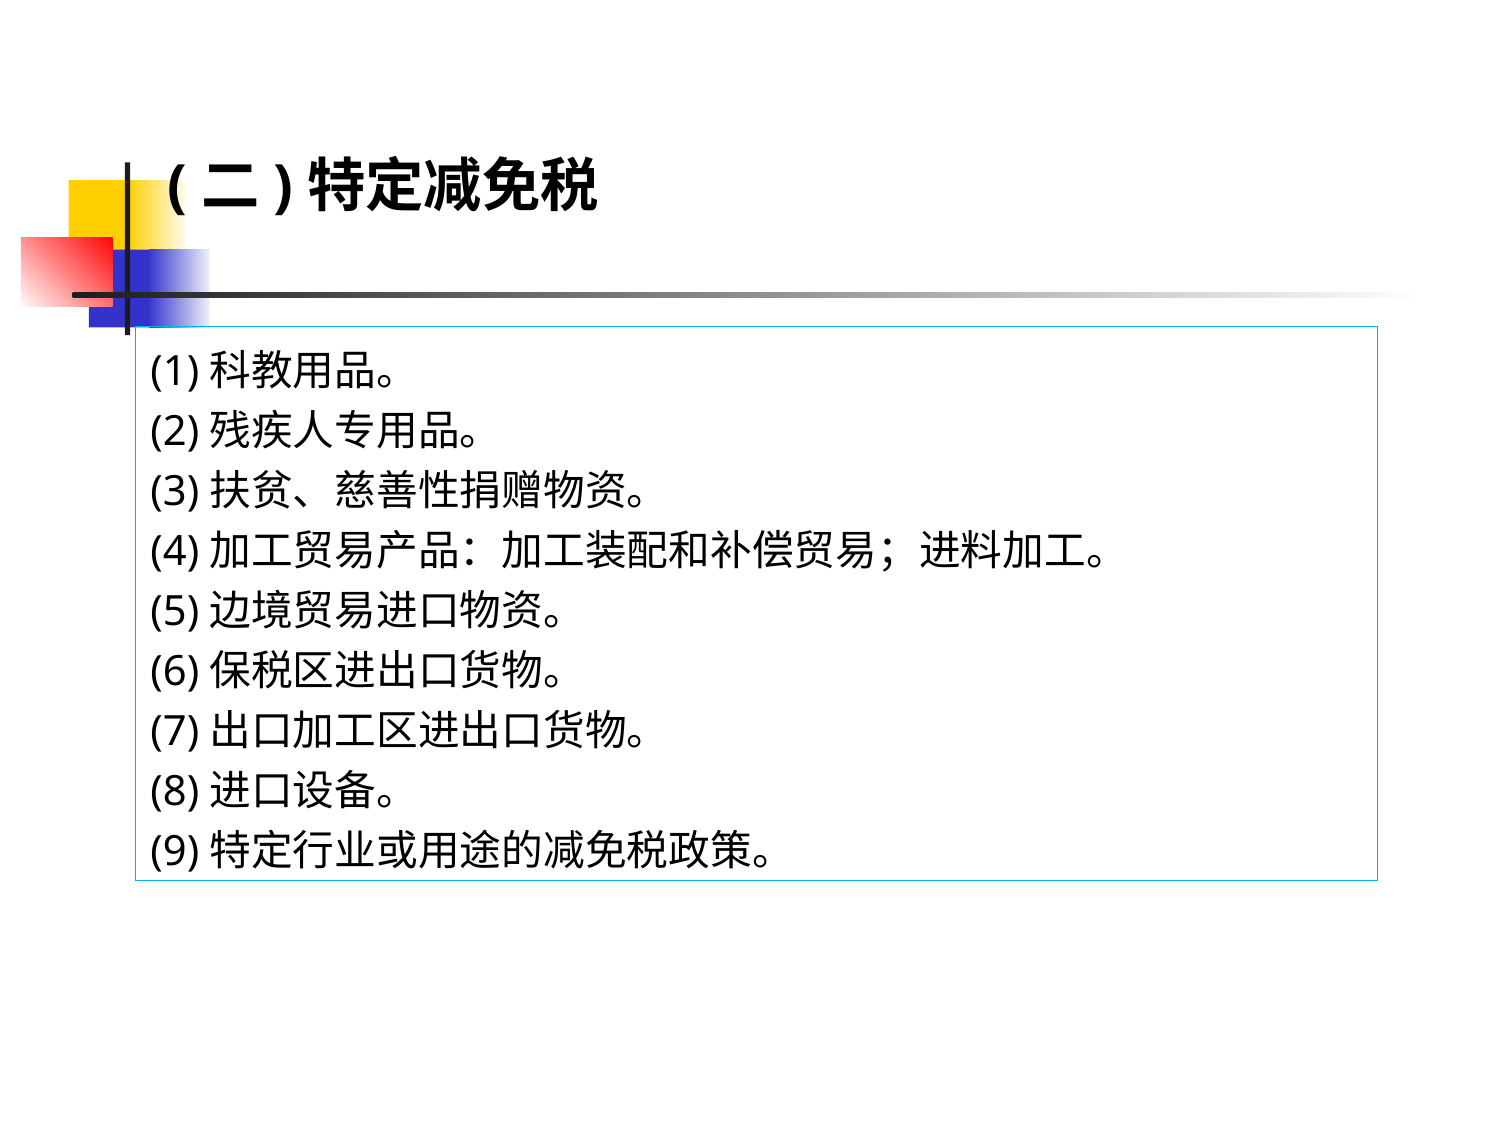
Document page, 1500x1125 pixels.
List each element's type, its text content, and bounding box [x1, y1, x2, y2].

text_box (1)科教用品。 (2)残疾人专用品。 (3)扶贫、慈善性捐赠物资。 (4)加工贸易产品：加工装配和补偿贸易；进料加工。 (5)边境贸易进口物资。 (6)保税区进出口货物。 (7)出口加工区进出口货物。 (8)进口设备。 (9)特定行业或用途的减免税政策。 [135, 326, 1378, 881]
list (二)特定减免税 [76, 148, 1500, 1031]
